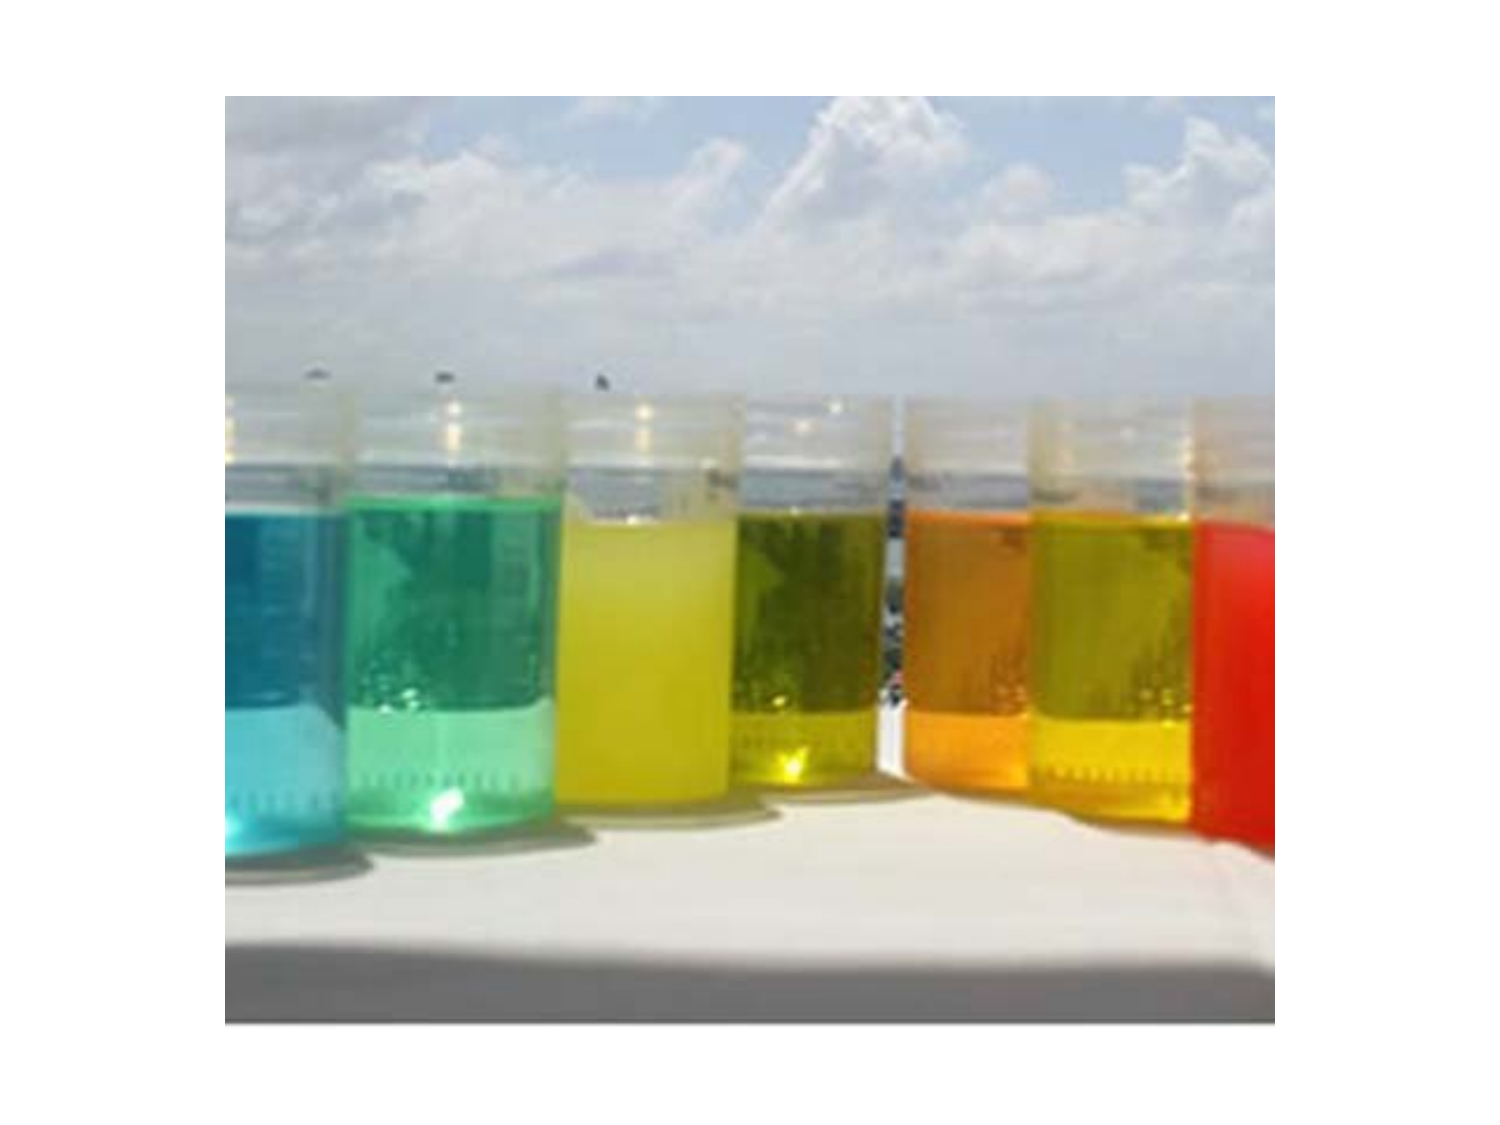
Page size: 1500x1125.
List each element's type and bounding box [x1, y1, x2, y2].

picture [225, 96, 1275, 1029]
